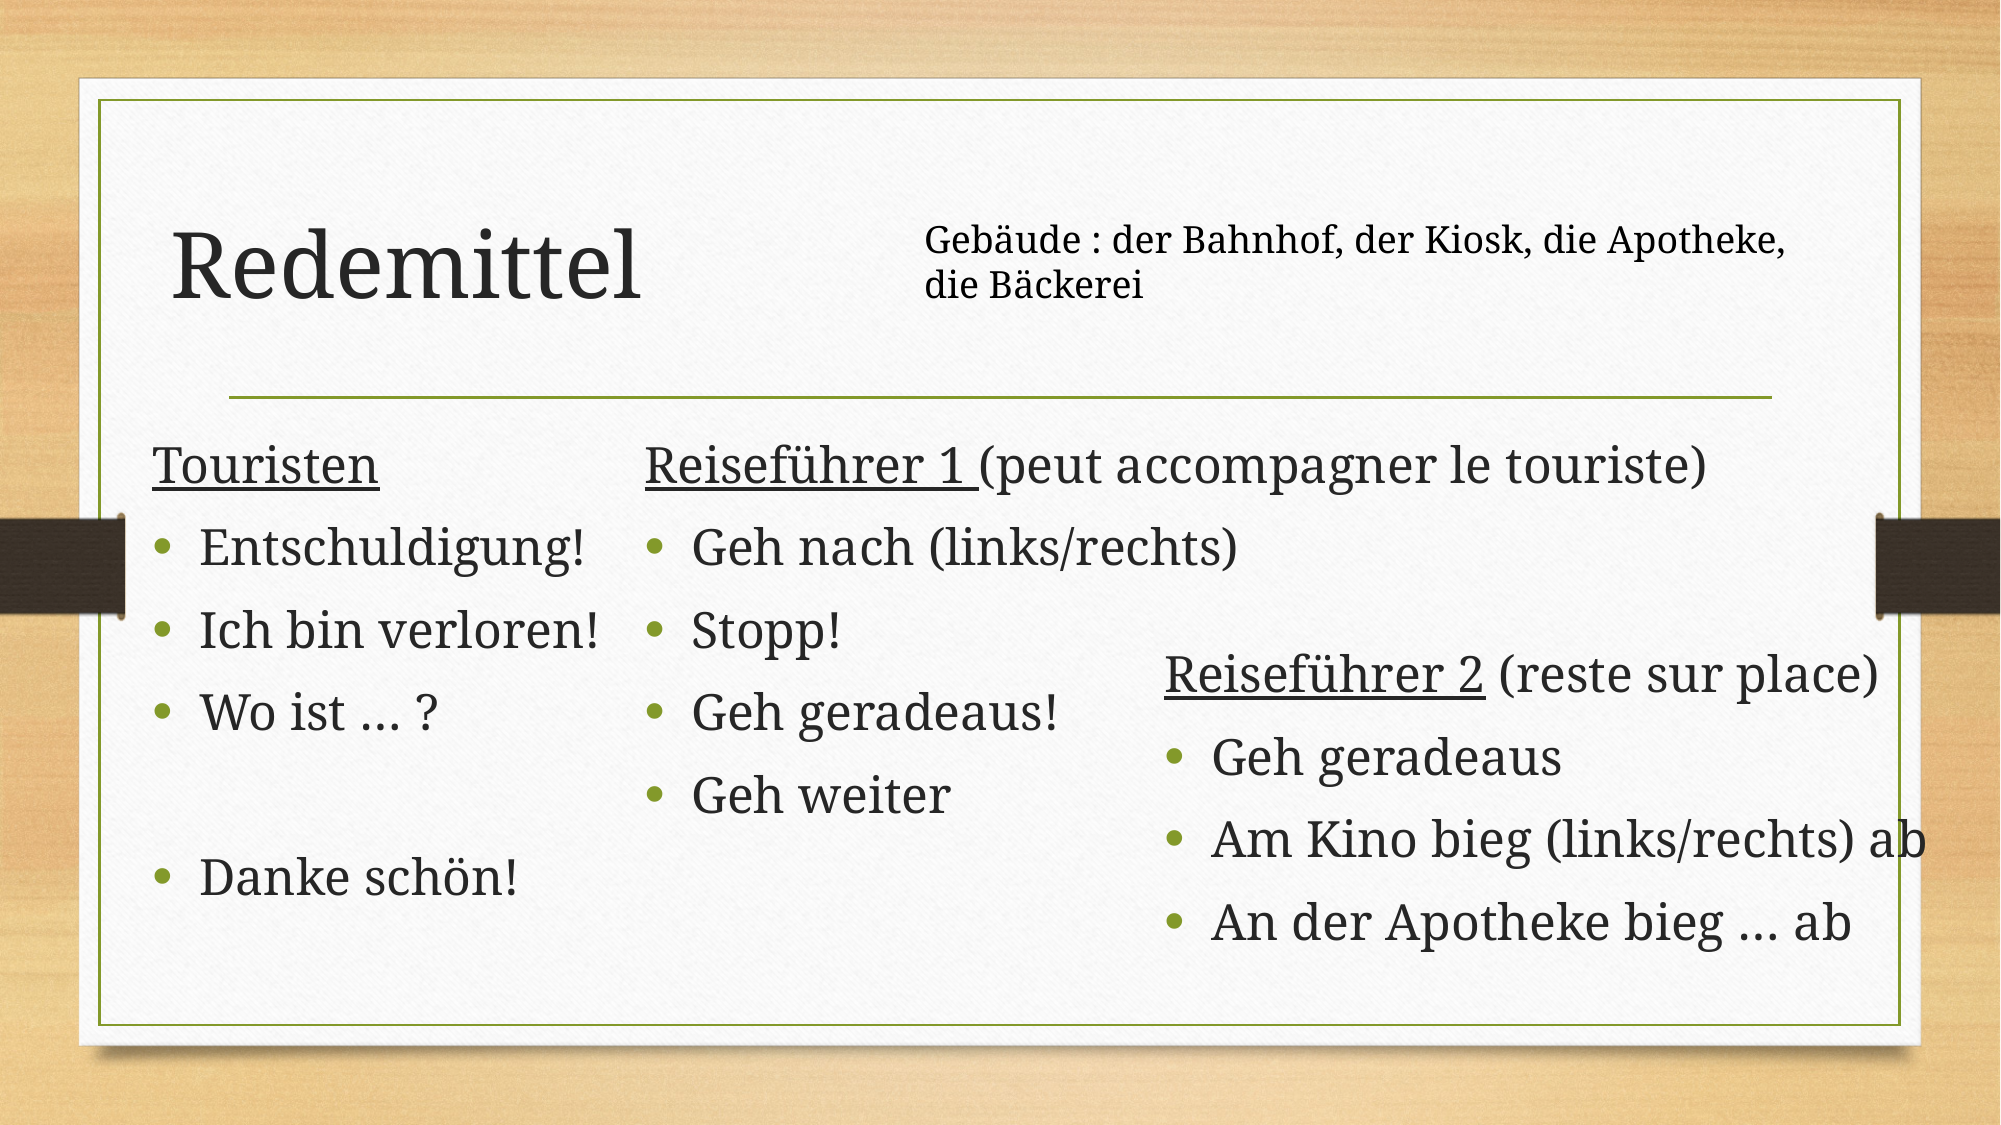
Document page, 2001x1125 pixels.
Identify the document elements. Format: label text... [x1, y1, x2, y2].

title Redemittel [0, 154, 1194, 369]
list Touristen Entschuldigung! Ich bin verloren! Wo ist … ? Danke schön! [137, 425, 629, 971]
text_box Reiseführer 2 (reste sur place) Geh geradeaus Am Kino bieg (links/rechts) ab An der Apotheke bieg … ab [1149, 635, 2000, 1125]
text_box Gebäude : der Bahnhof, der Kiosk, die Apotheke, die Bäckerei [909, 208, 1821, 314]
picture [0, 0, 2001, 1125]
text_box Reiseführer 1 (peut accompagner le touriste) Geh nach (links/rechts) Stopp! Geh geradeaus! Geh weiter [629, 425, 2000, 971]
picture [0, 101, 1898, 1125]
